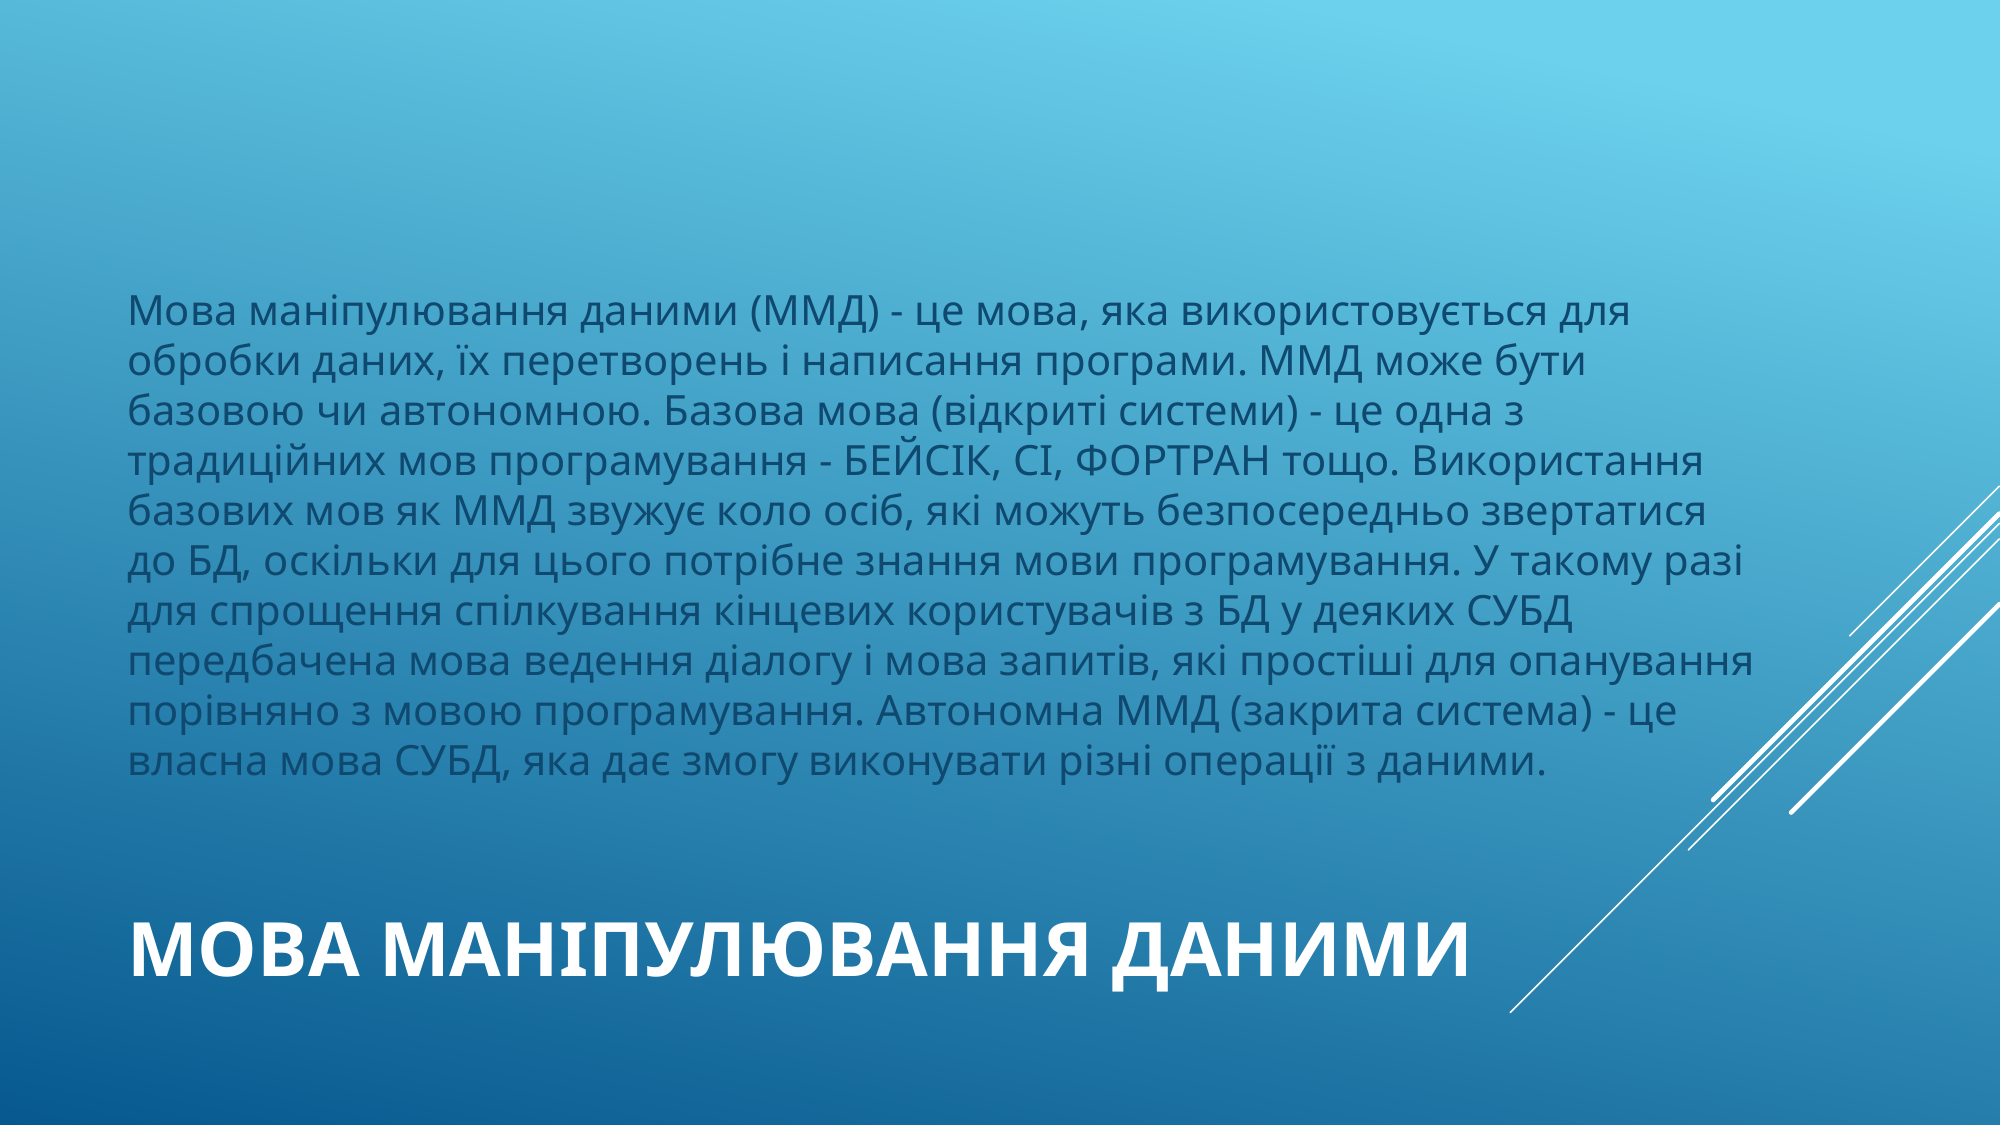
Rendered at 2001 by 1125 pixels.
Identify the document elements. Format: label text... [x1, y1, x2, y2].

title Мова маніпулювання даними [112, 861, 1513, 1071]
list Мова маніпулювання даними (ММД) - це мова, яка використовується для обробки даних, їх перетворень і написання програми. ММД може бути базовою чи автономною. Базова мова (відкриті системи) - це одна з традиційних мов програмування - БЕЙСІК, СІ, ФОРТРАН тощо. Використання базових мов як ММД звужує коло осіб, які можуть безпосередньо звертатися до БД, оскільки для цього потрібне знання мови програмування. У такому разі для спрощення спілкування кінцевих користувачів з БД у деяких СУБД передбачена мова ведення діалогу і мова запитів, які простіші для опанування порівняно з мовою програмування. Автономна ММД (закрита система) - це власна мова СУБД, яка дає змогу виконувати різні операції з даними. [112, 207, 1777, 861]
